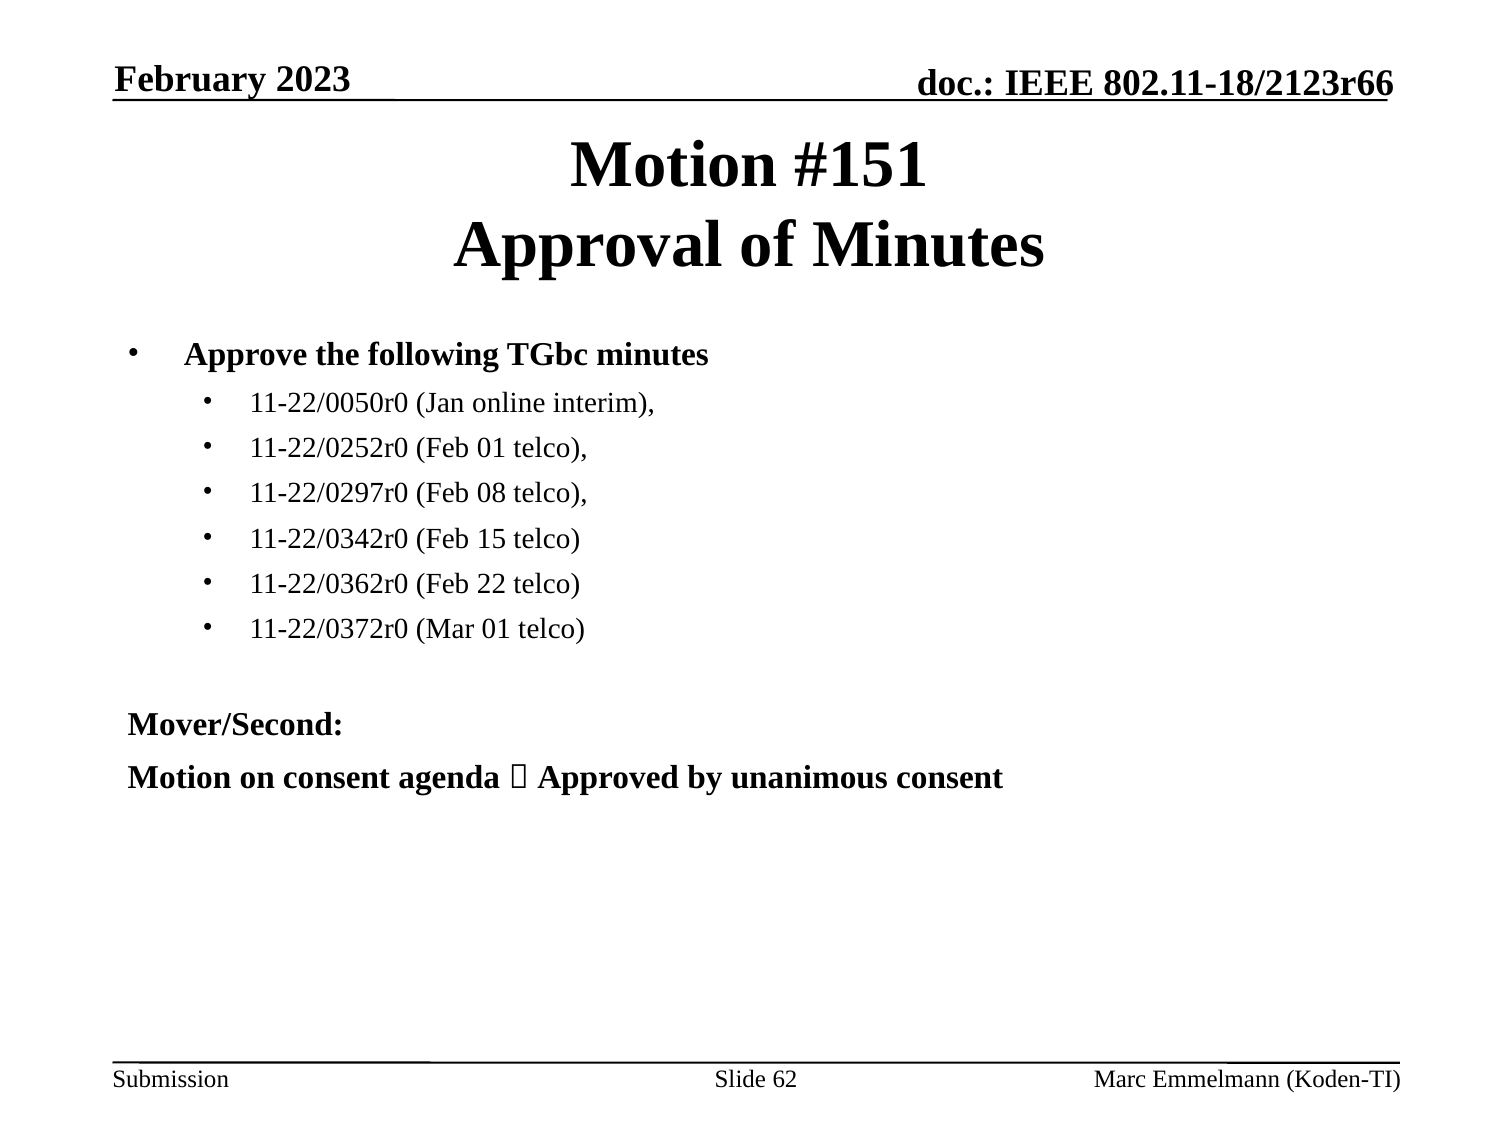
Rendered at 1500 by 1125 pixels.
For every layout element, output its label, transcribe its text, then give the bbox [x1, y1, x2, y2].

slide_number Slide 62 [712, 1061, 800, 1123]
footer Marc Emmelmann (Koden-TI) [878, 1061, 1402, 1093]
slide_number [114, 54, 423, 100]
title Motion #151 Approval of Minutes [112, 112, 1388, 288]
list Approve the following TGbc minutes 11-22/0050r0 (Jan online interim), 11-22/0252r0 (Feb 01 telco), 11-22/0297r0 (Feb 08 telco), 11-22/0342r0 (Feb 15 telco) 11-22/0362r0 (Feb 22 telco) 11-22/0372r0 (Mar 01 telco) Mover/Second: Motion on consent agenda  Approved by unanimous consent [112, 324, 1388, 1000]
